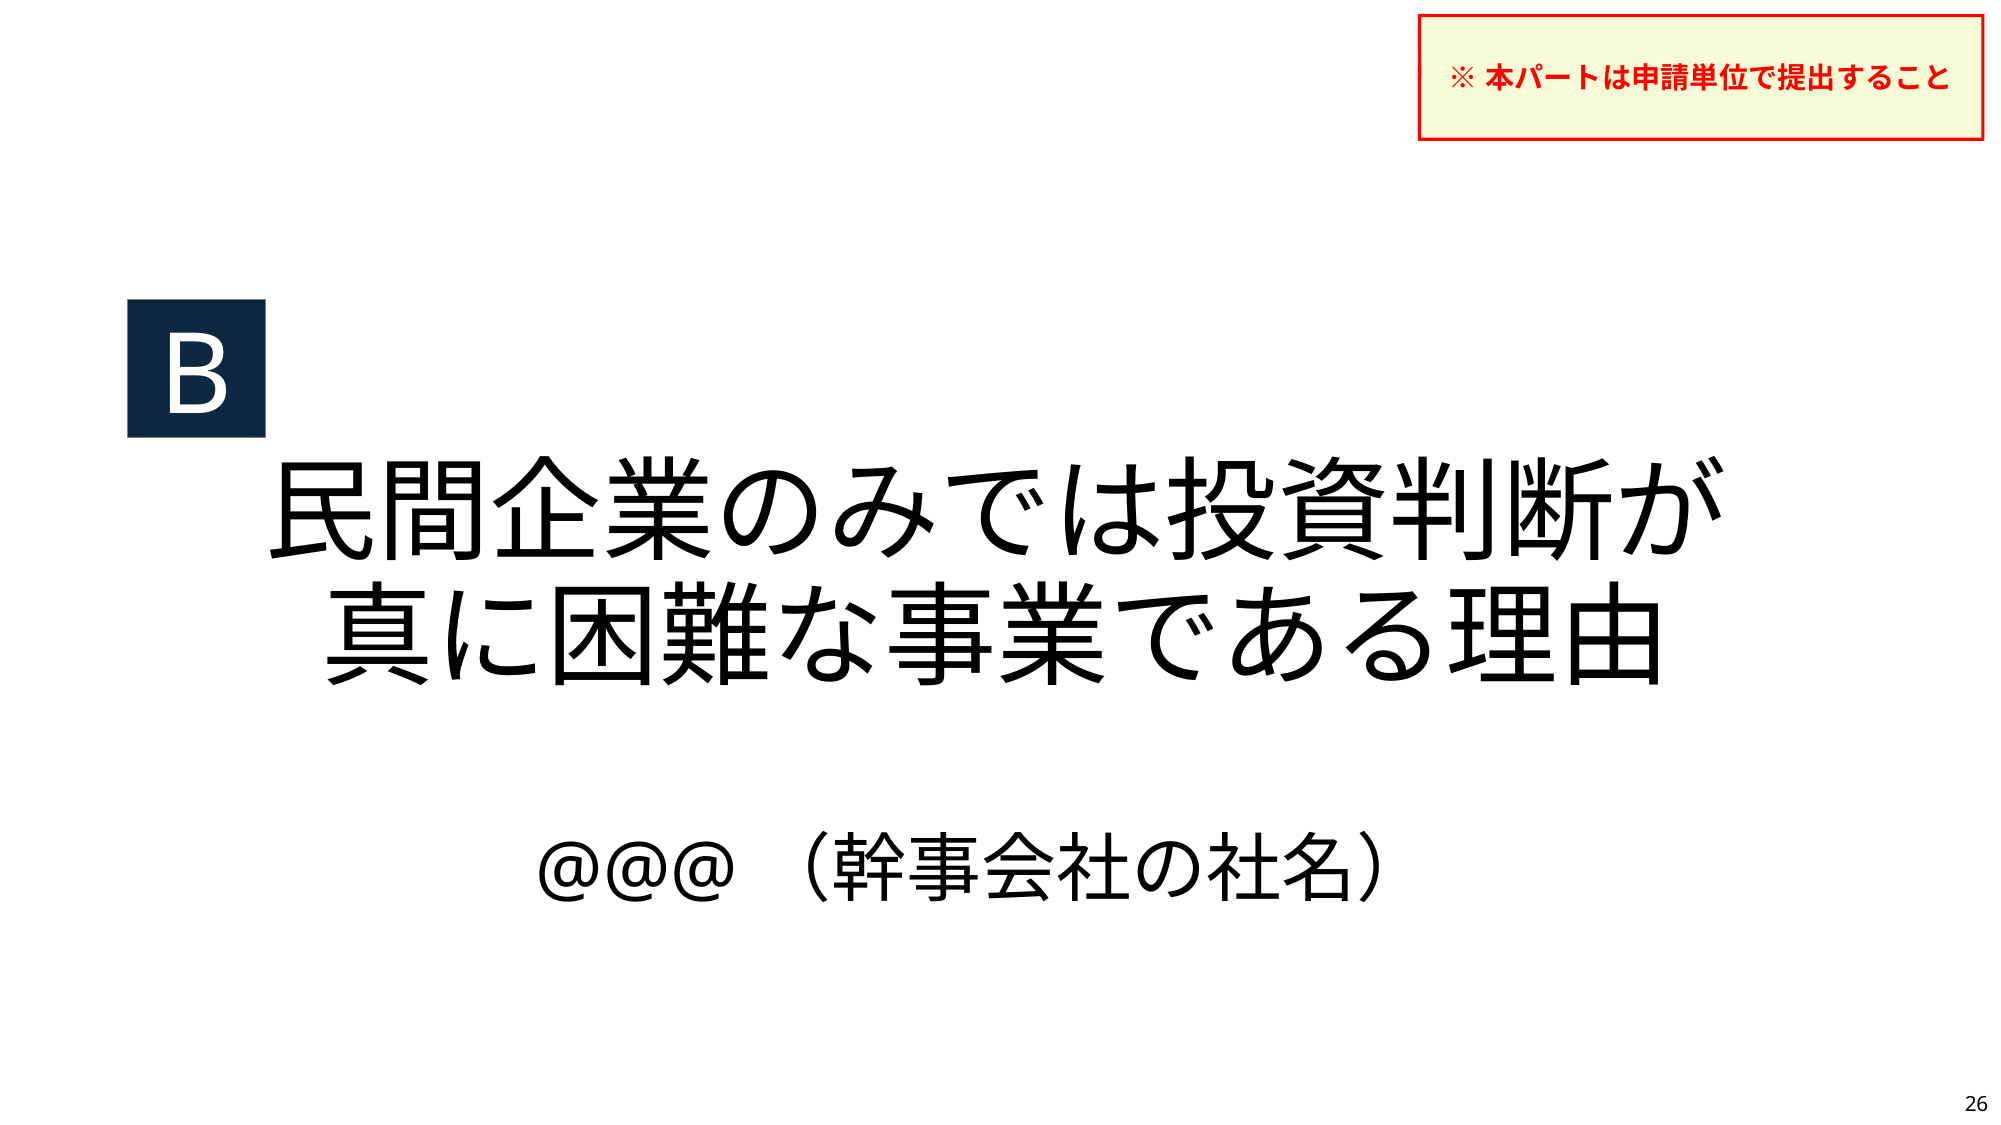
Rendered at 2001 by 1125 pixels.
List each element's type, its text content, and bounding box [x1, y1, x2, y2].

text_box @@@（幹事会社の社名） [844, 757, 1123, 974]
text_box 民間企業のみでは投資判断が 真に困難な事業である理由 [125, 298, 1867, 827]
text_box ※本パートは申請単位で提出すること [1417, 13, 1985, 141]
text_box B [127, 299, 266, 438]
